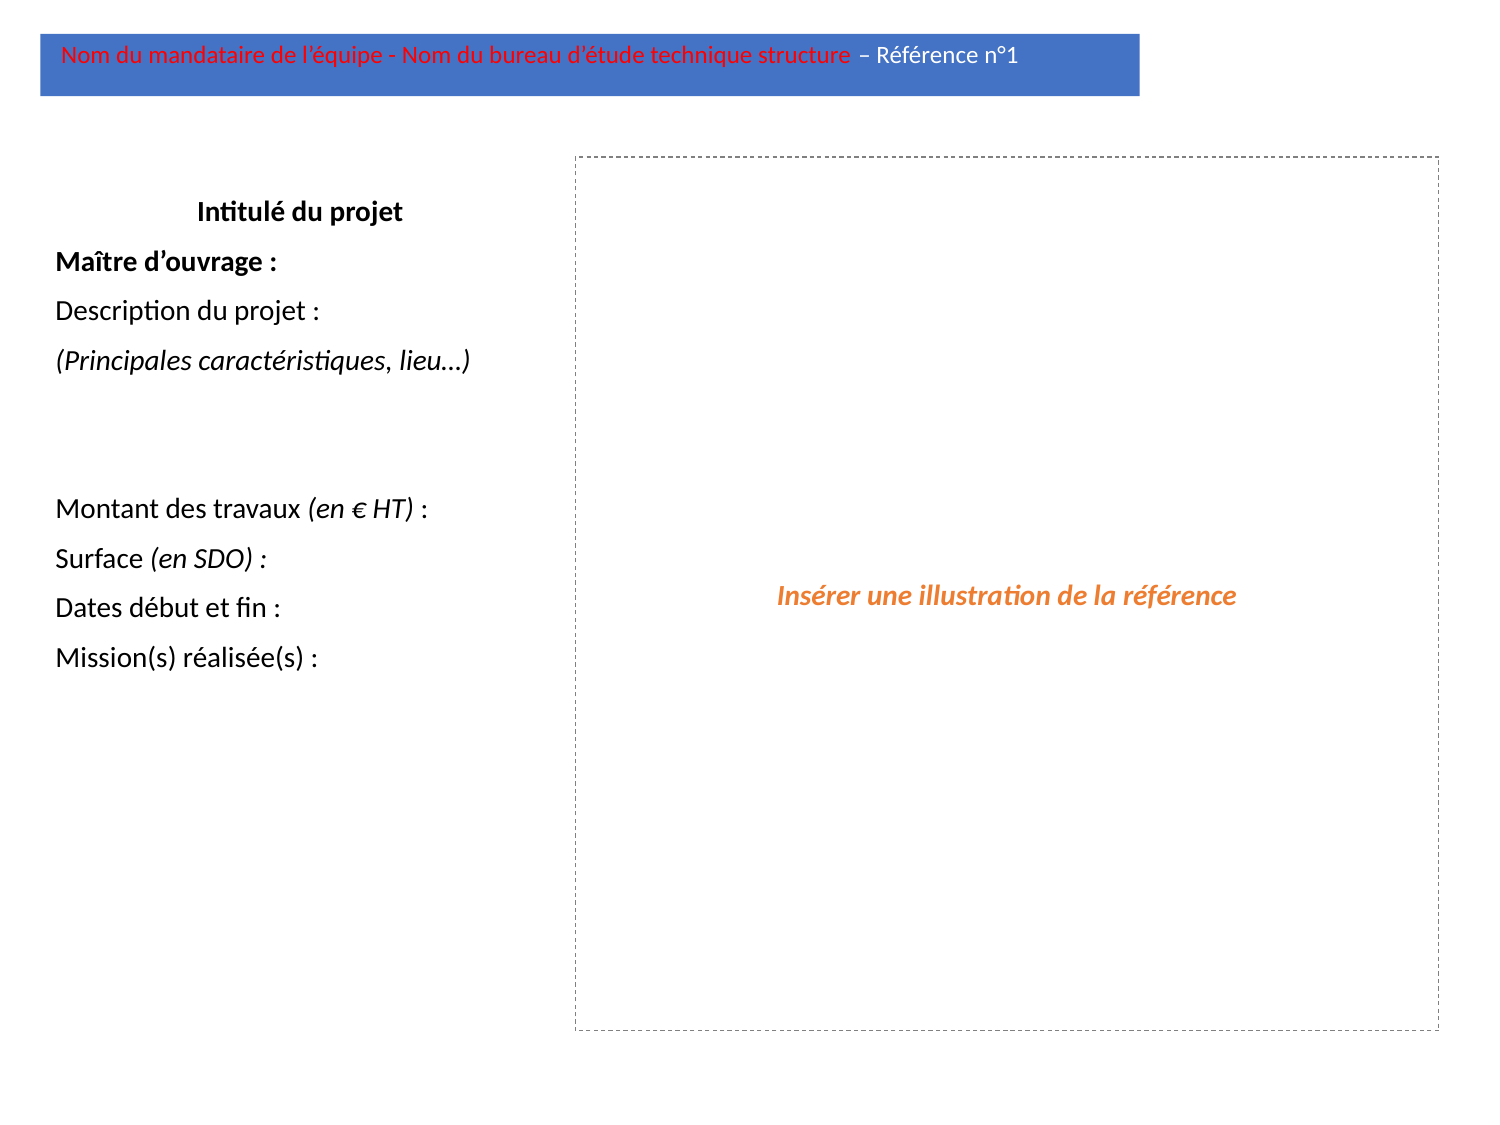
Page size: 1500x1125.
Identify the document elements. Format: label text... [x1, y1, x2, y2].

text_box Nom du mandataire de l’équipe - Nom du bureau d’étude technique structure – Référence n°1 [40, 33, 1140, 97]
text_box Intitulé du projet Maître d’ouvrage : Description du projet : (Principales caractéristiques, lieu…) Montant des travaux (en € HT) : Surface (en SDO) : Dates début et fin : Mission(s) réalisée(s) : [40, 184, 561, 681]
text_box Insérer une illustration de la référence [574, 156, 1440, 1032]
